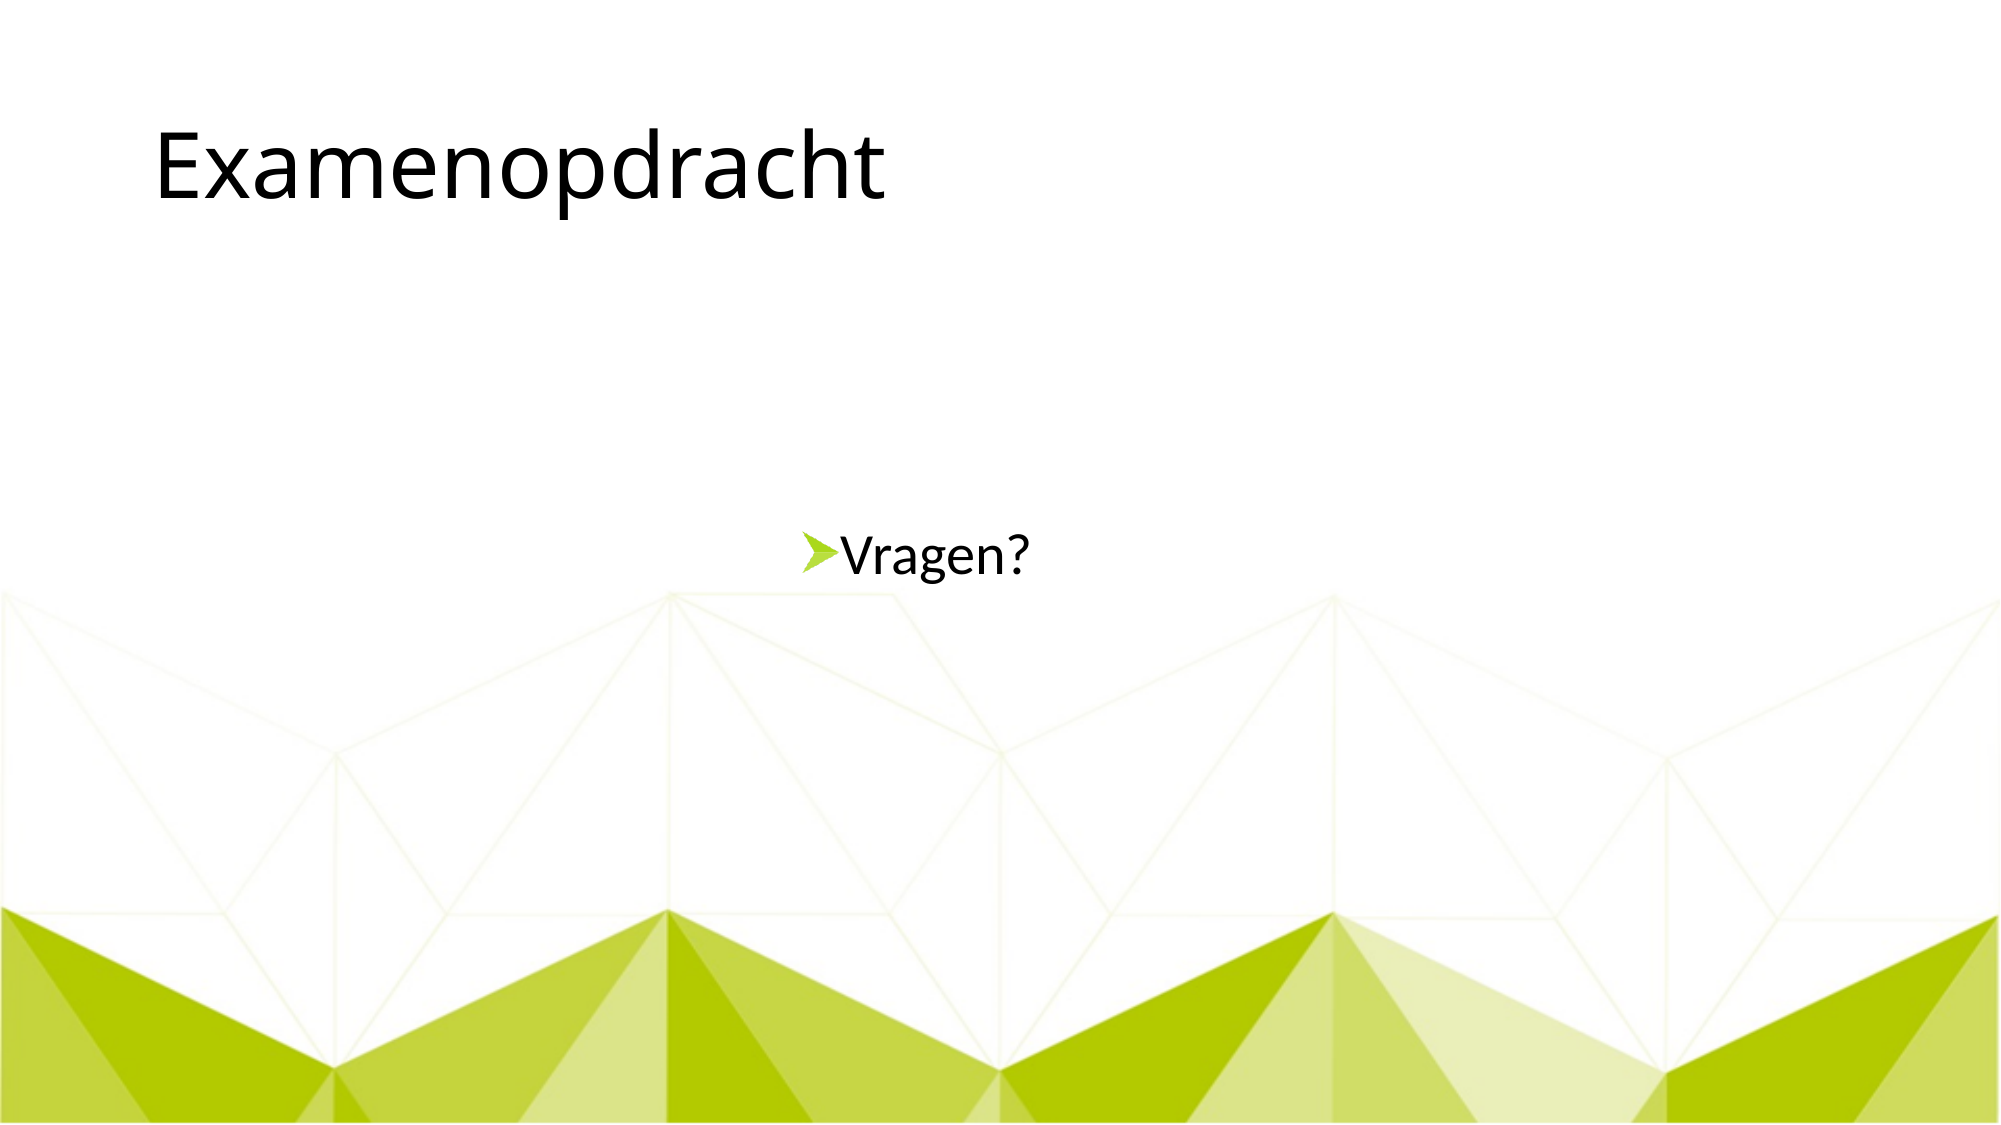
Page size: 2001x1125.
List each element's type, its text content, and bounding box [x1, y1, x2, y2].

text_box Vragen? [787, 516, 1074, 626]
picture [0, 0, 2001, 1125]
list [137, 299, 1863, 1014]
title Examenopdracht [137, 59, 1863, 278]
